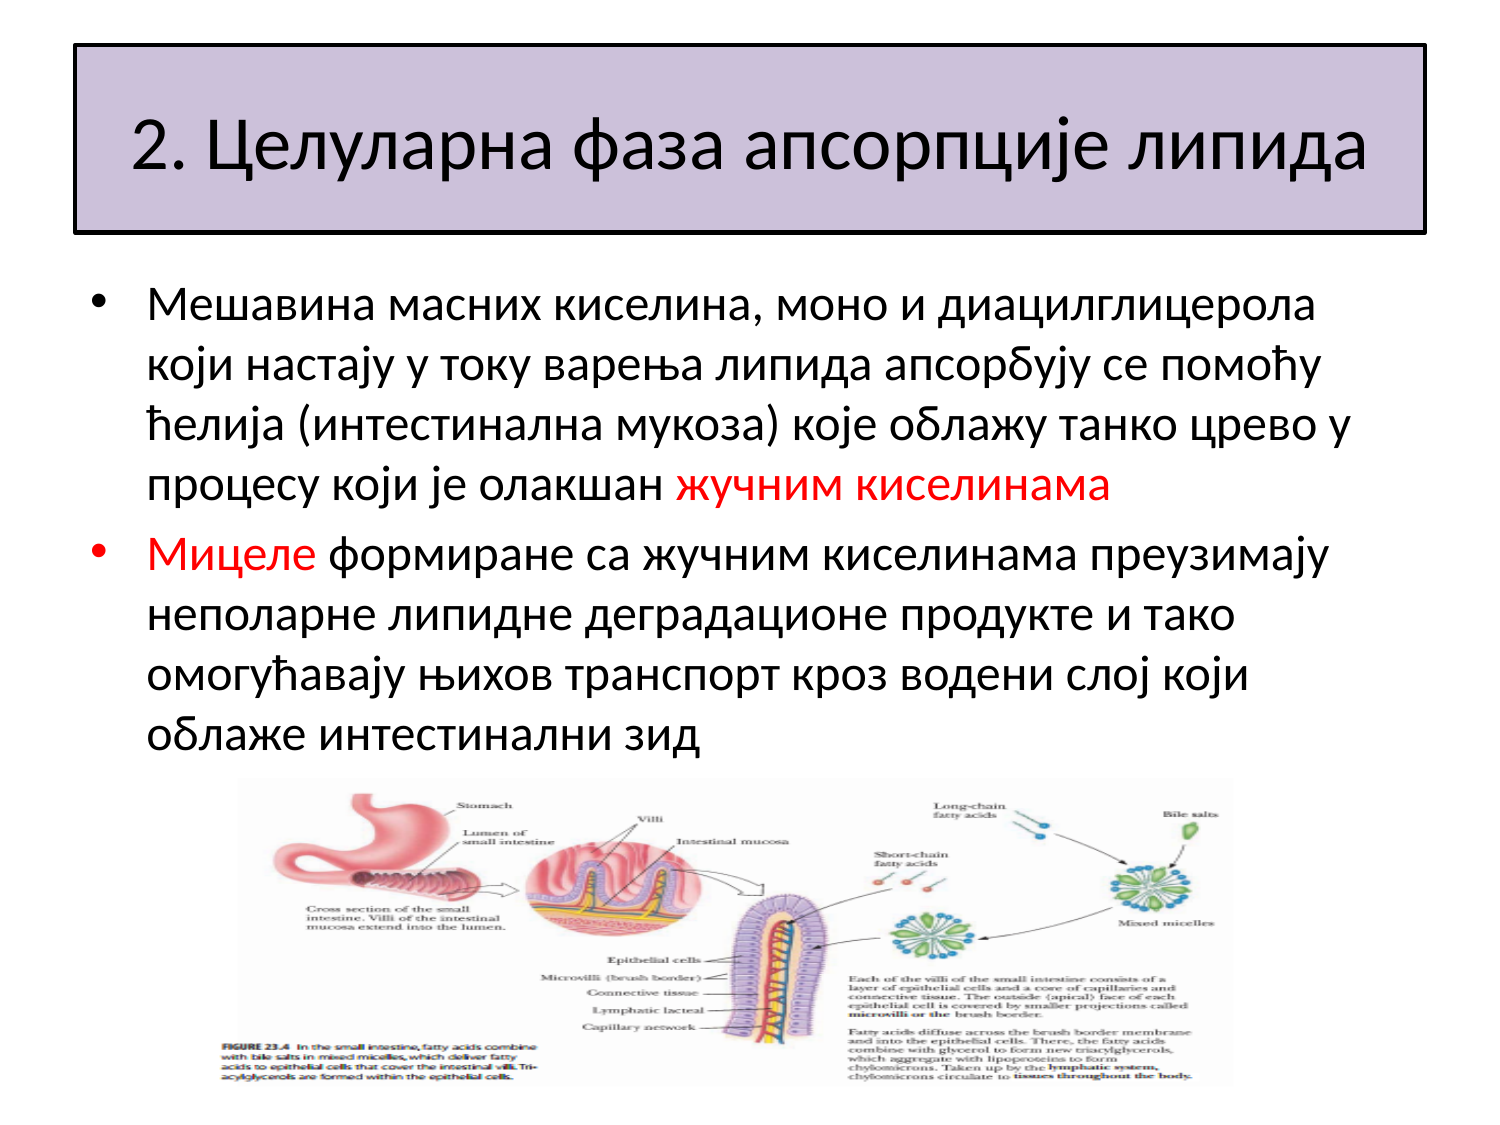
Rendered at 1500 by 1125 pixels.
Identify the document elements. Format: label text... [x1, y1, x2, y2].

list Мешавина масних киселина, моно и диацилглицерола који настају у току варења липида апсорбују се помоћу ћелија (интестинална мукоза) које облажу танко црево у процесу који је олакшан жучним киселинама Мицеле формиране са жучним киселинама преузимају неполарне липидне деградационе продукте и тако омогућавају њихов транспорт кроз водени слој који облаже интестинални зид [75, 262, 1425, 1005]
picture [199, 762, 1313, 1098]
title 2. Целуларна фаза апсорпције липида [73, 43, 1427, 235]
